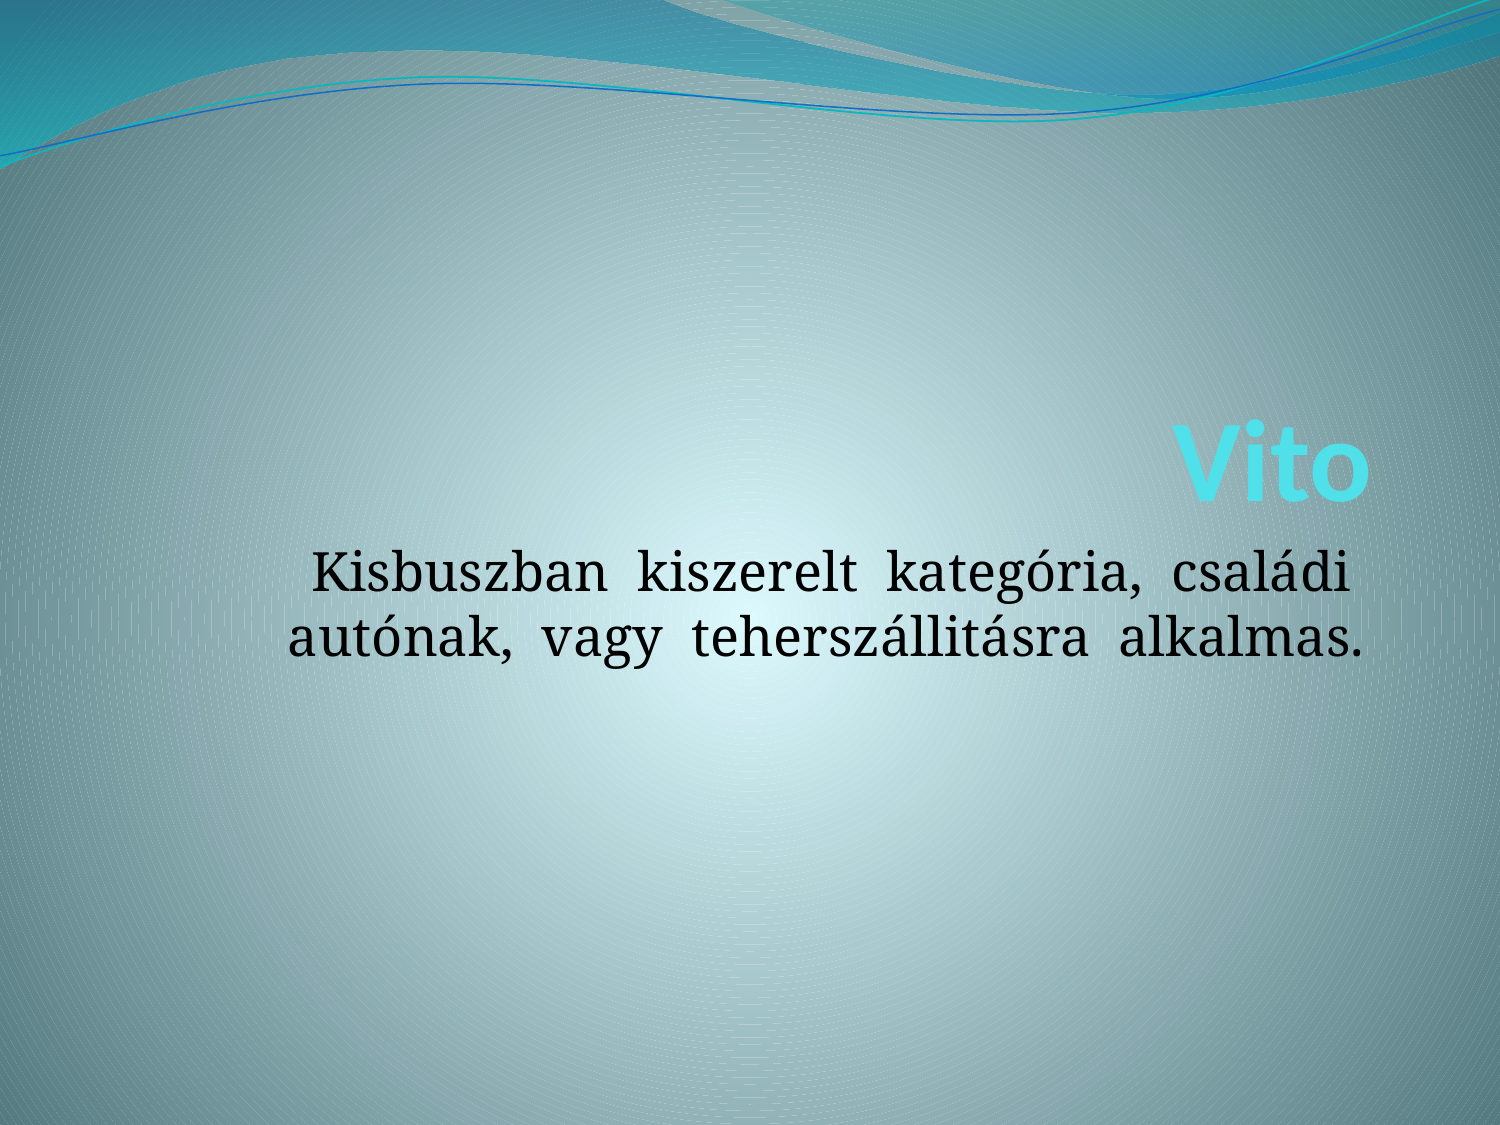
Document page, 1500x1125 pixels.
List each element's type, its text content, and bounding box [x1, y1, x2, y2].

subtitle Kisbuszban kiszerelt kategória, családi autónak, vagy teherszállitásra alkalmas. [87, 529, 1376, 818]
title Vito [87, 224, 1376, 525]
